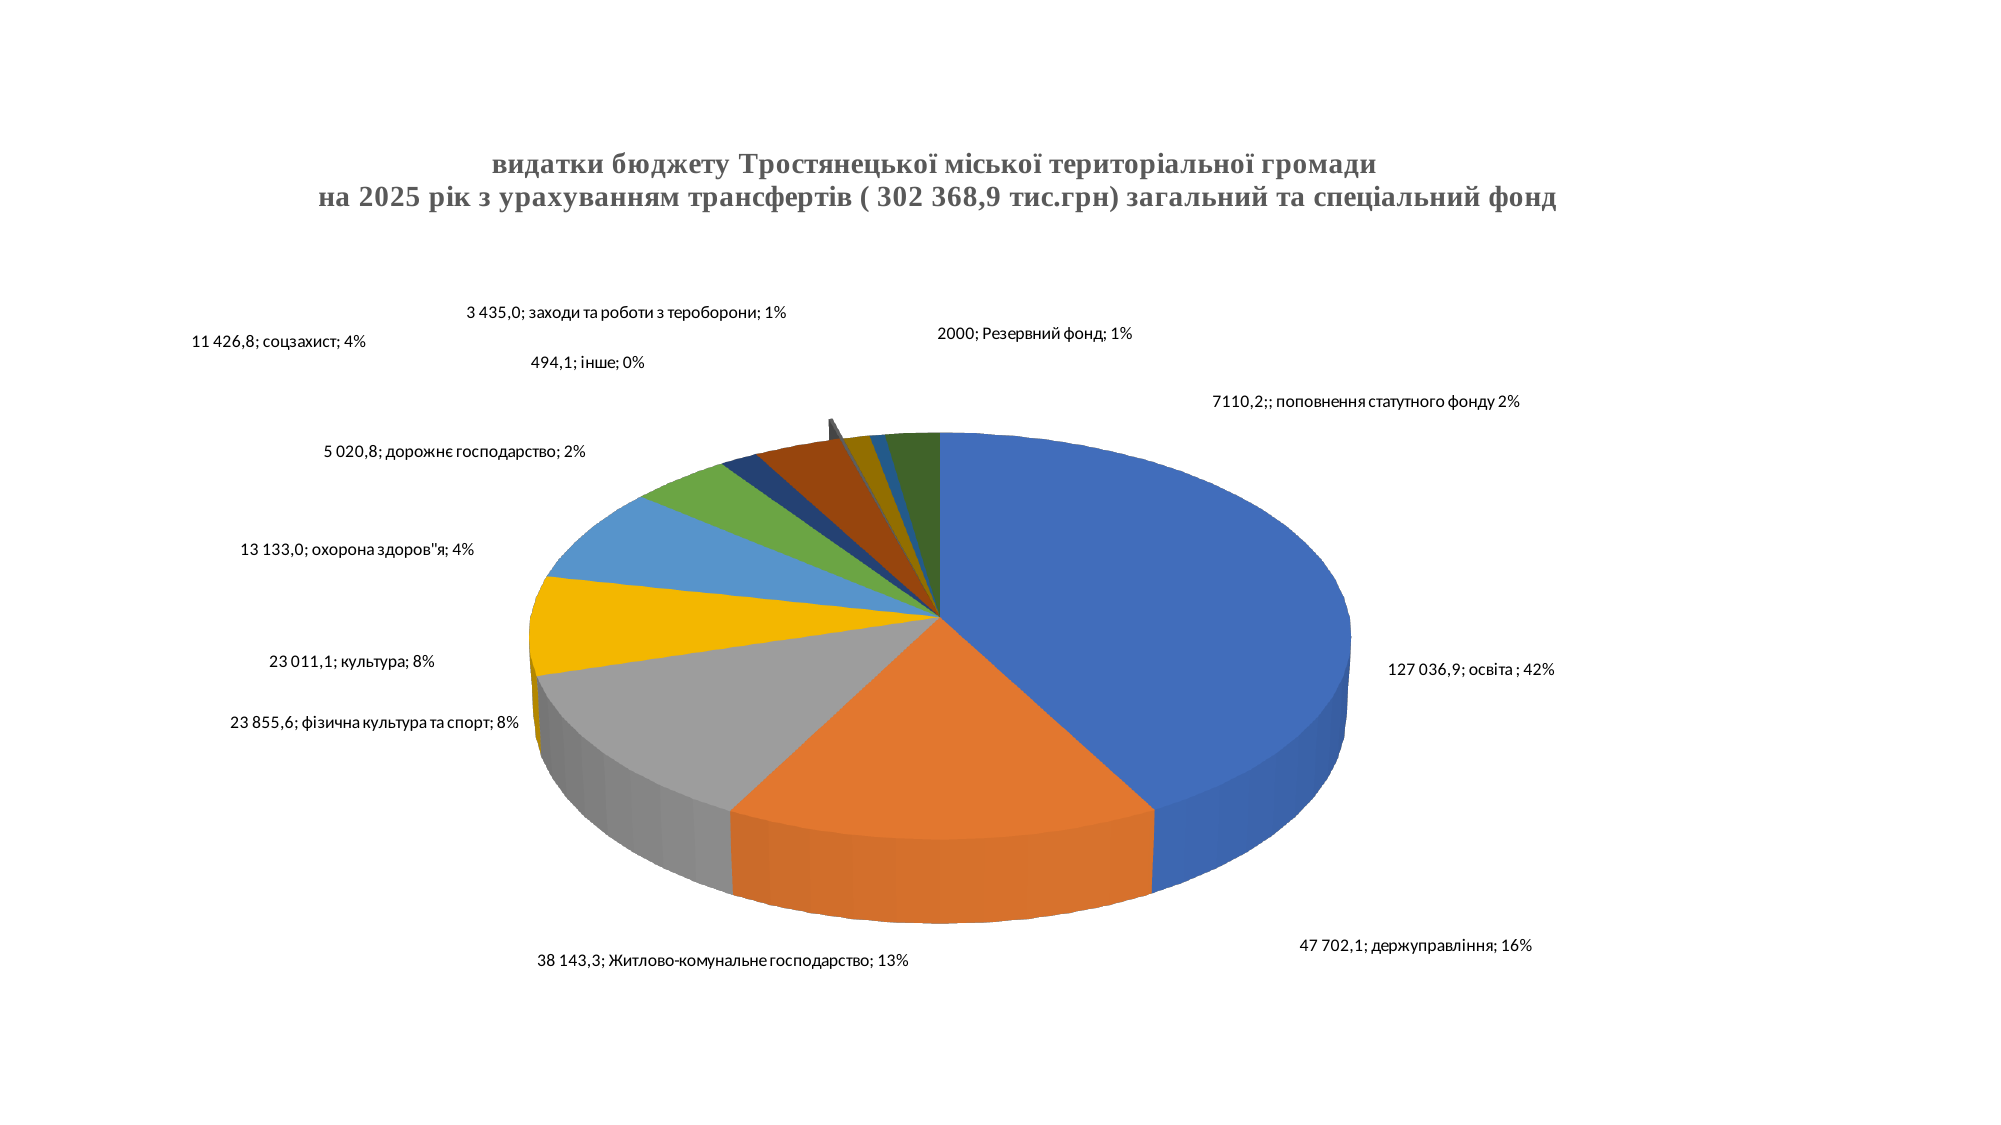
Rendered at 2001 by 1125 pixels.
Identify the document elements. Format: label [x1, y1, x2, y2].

chart [90, 133, 1795, 1105]
